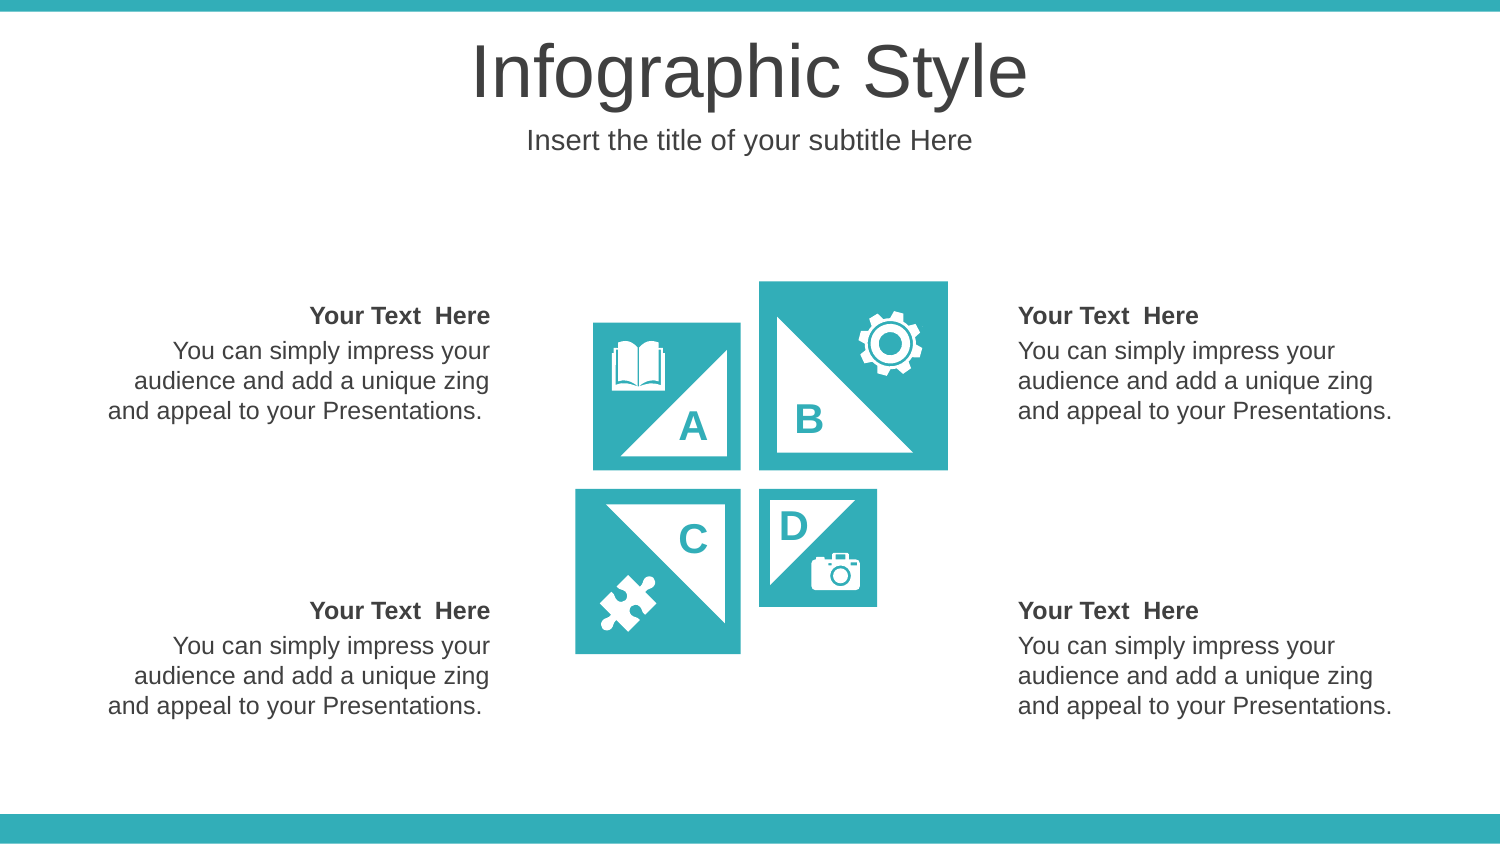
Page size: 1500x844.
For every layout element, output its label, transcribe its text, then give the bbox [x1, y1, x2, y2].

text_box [88, 586, 506, 729]
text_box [592, 322, 741, 471]
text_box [1002, 586, 1421, 729]
list Insert the title of your subtitle Here [0, 114, 1500, 162]
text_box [88, 291, 506, 434]
list Infographic Style [0, 20, 1500, 114]
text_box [758, 281, 949, 471]
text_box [1002, 291, 1421, 434]
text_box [575, 488, 741, 655]
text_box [758, 488, 878, 608]
